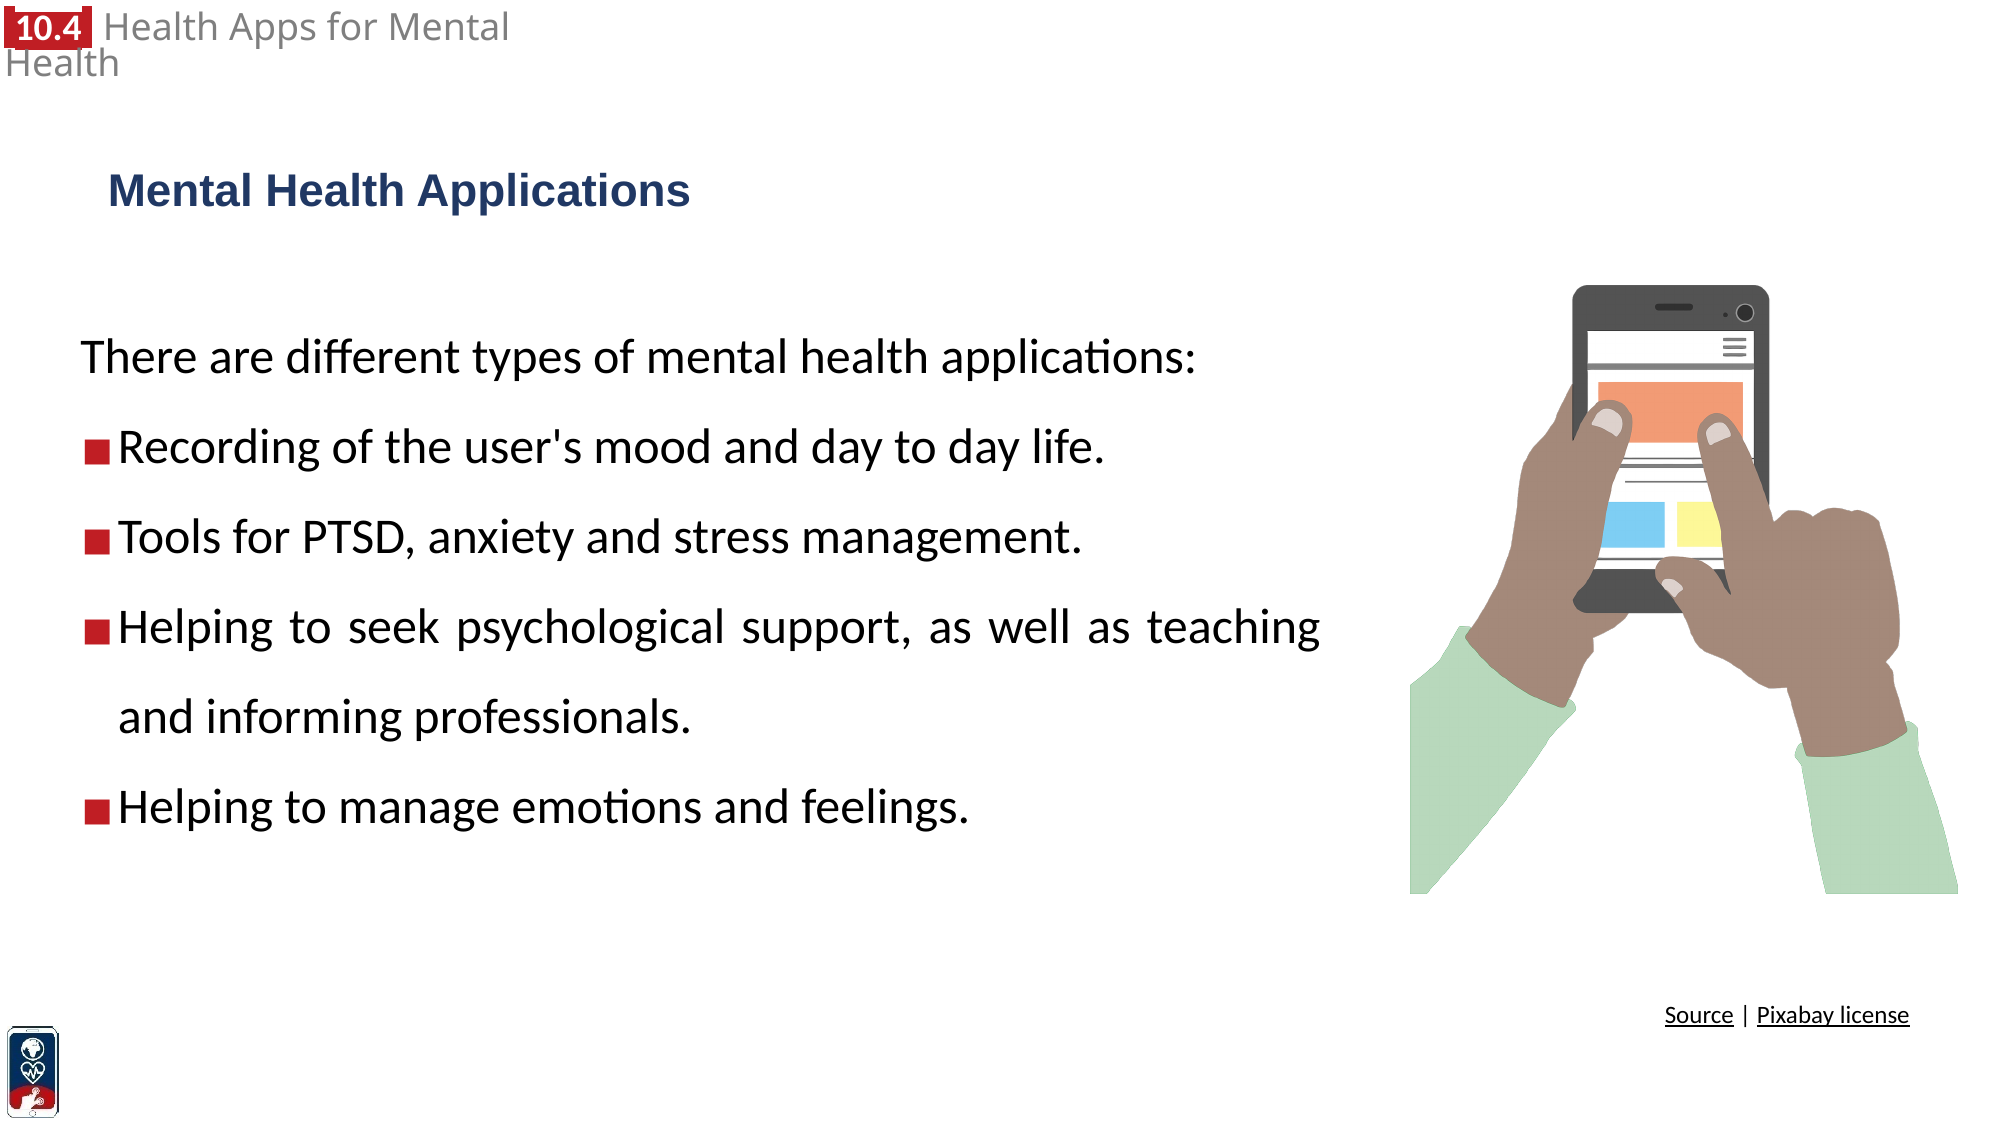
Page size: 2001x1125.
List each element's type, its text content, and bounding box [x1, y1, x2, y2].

list There are different types of mental health applications: Recording of the user's mood and day to day life. Tools for PTSD, anxiety and stress management. Helping to seek psychological support, as well as teaching and informing professionals. Helping to manage emotions and feelings. [65, 285, 1337, 992]
picture [1410, 285, 1958, 894]
text_box Source | Pixabay license [1529, 991, 1925, 1037]
title Mental Health Applications [92, 138, 1908, 238]
picture [7, 1026, 59, 1118]
